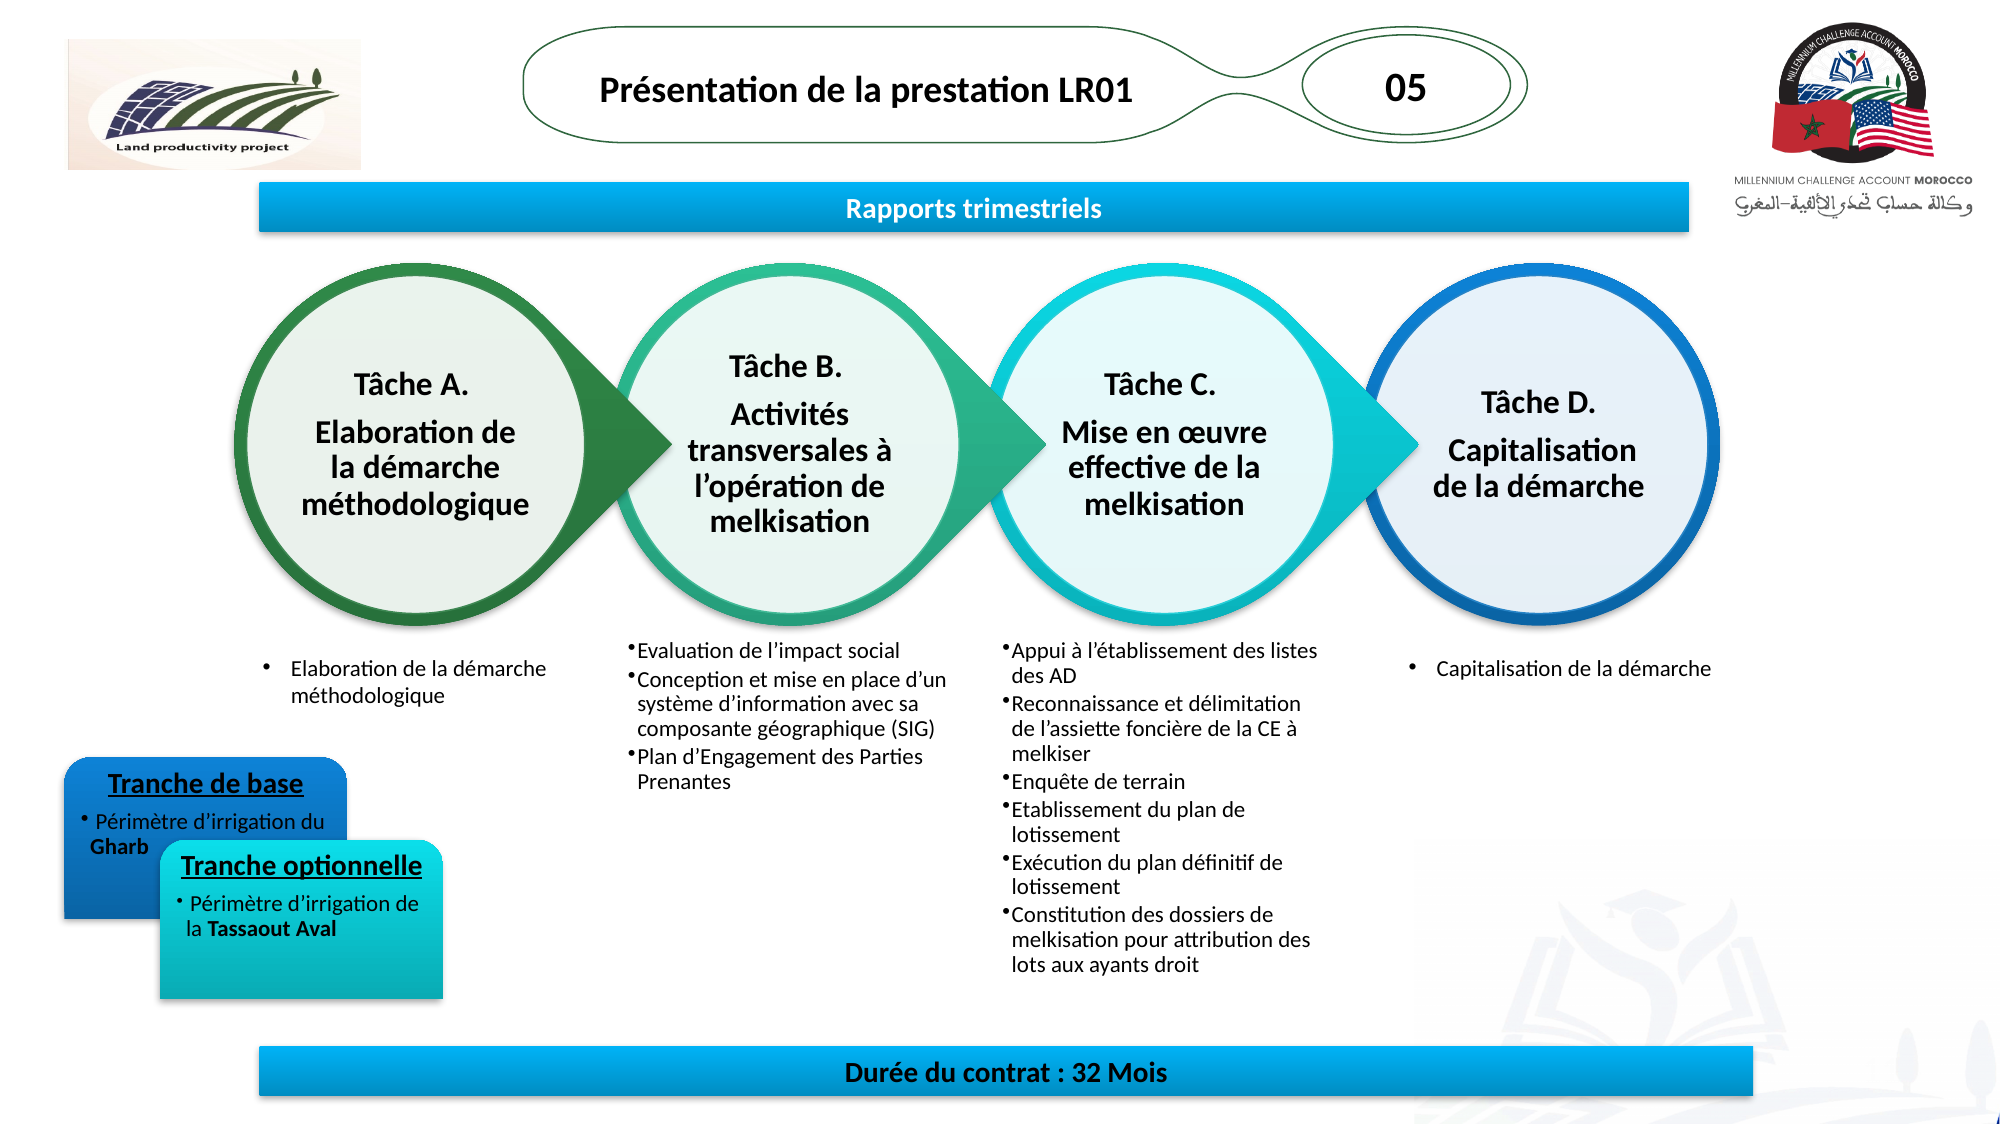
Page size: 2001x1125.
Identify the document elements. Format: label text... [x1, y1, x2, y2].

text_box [523, 26, 1528, 143]
picture [64, 39, 362, 171]
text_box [33, 757, 663, 1125]
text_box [142, 94, 1737, 926]
picture [1413, 839, 2000, 1125]
picture [1728, 16, 1979, 224]
text_box Durée du contrat : 32 Mois [667, 1046, 1408, 1096]
